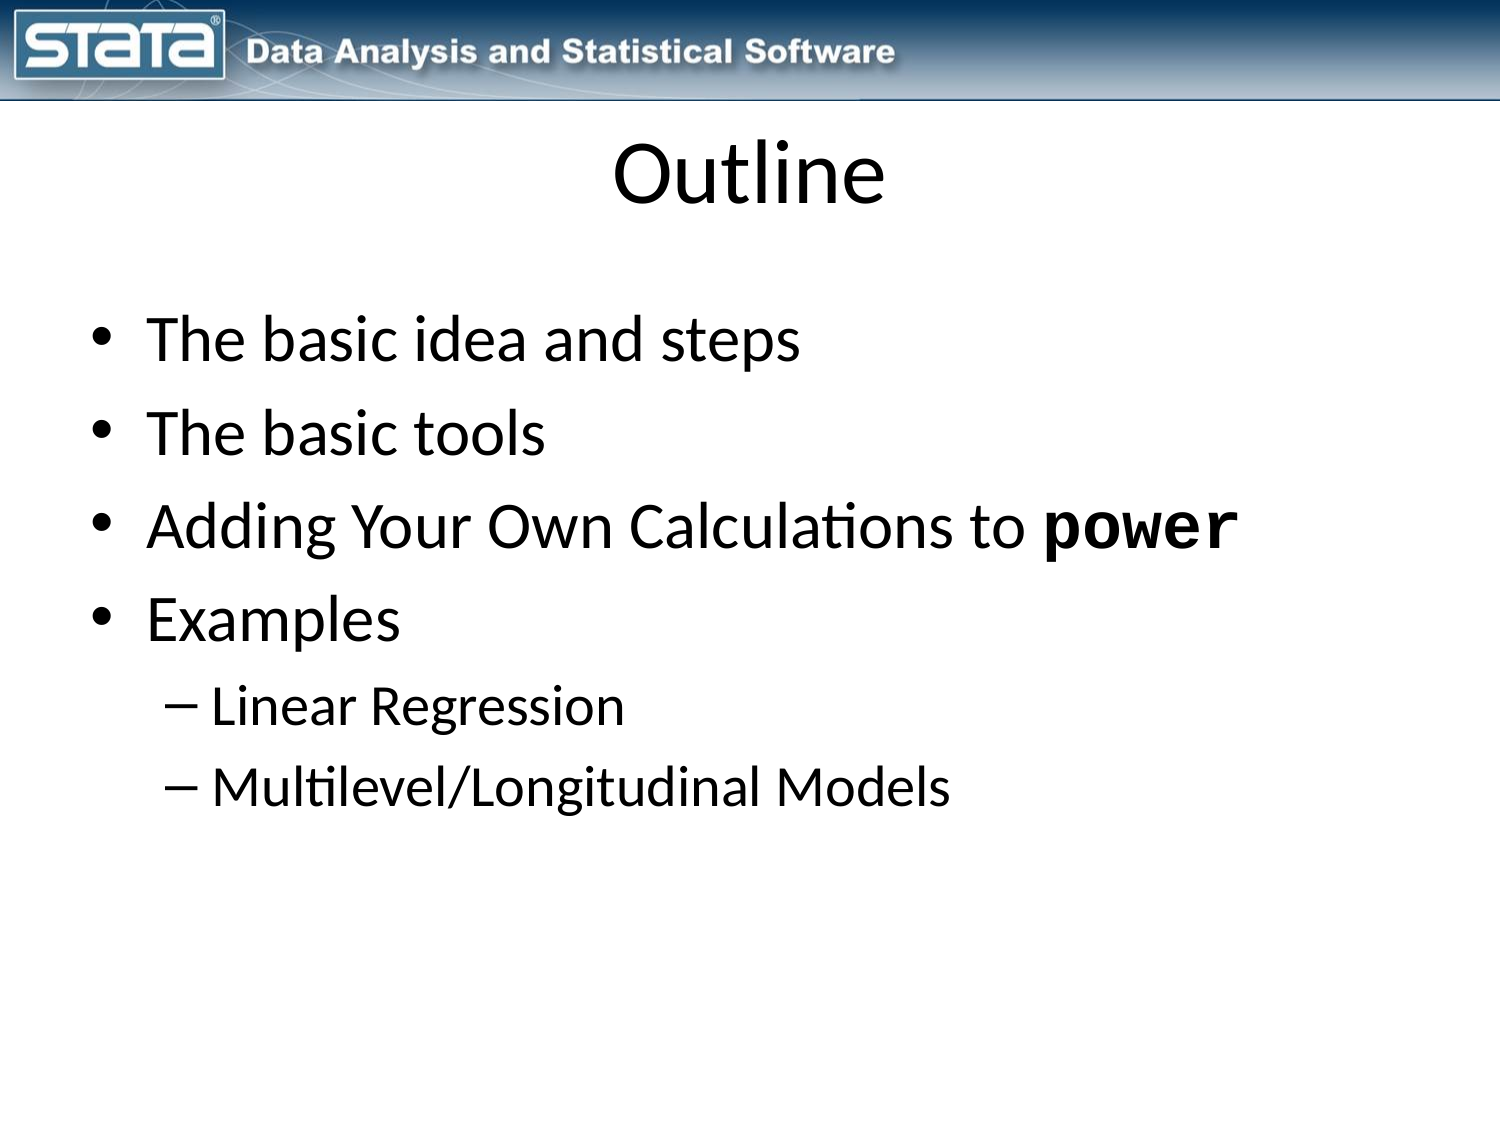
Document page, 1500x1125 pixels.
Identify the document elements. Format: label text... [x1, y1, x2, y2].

title Outline [75, 109, 1425, 233]
picture [0, 0, 1500, 102]
list The basic idea and steps The basic tools Adding Your Own Calculations to power Examples Linear Regression Multilevel/Longitudinal Models [75, 287, 1425, 1013]
